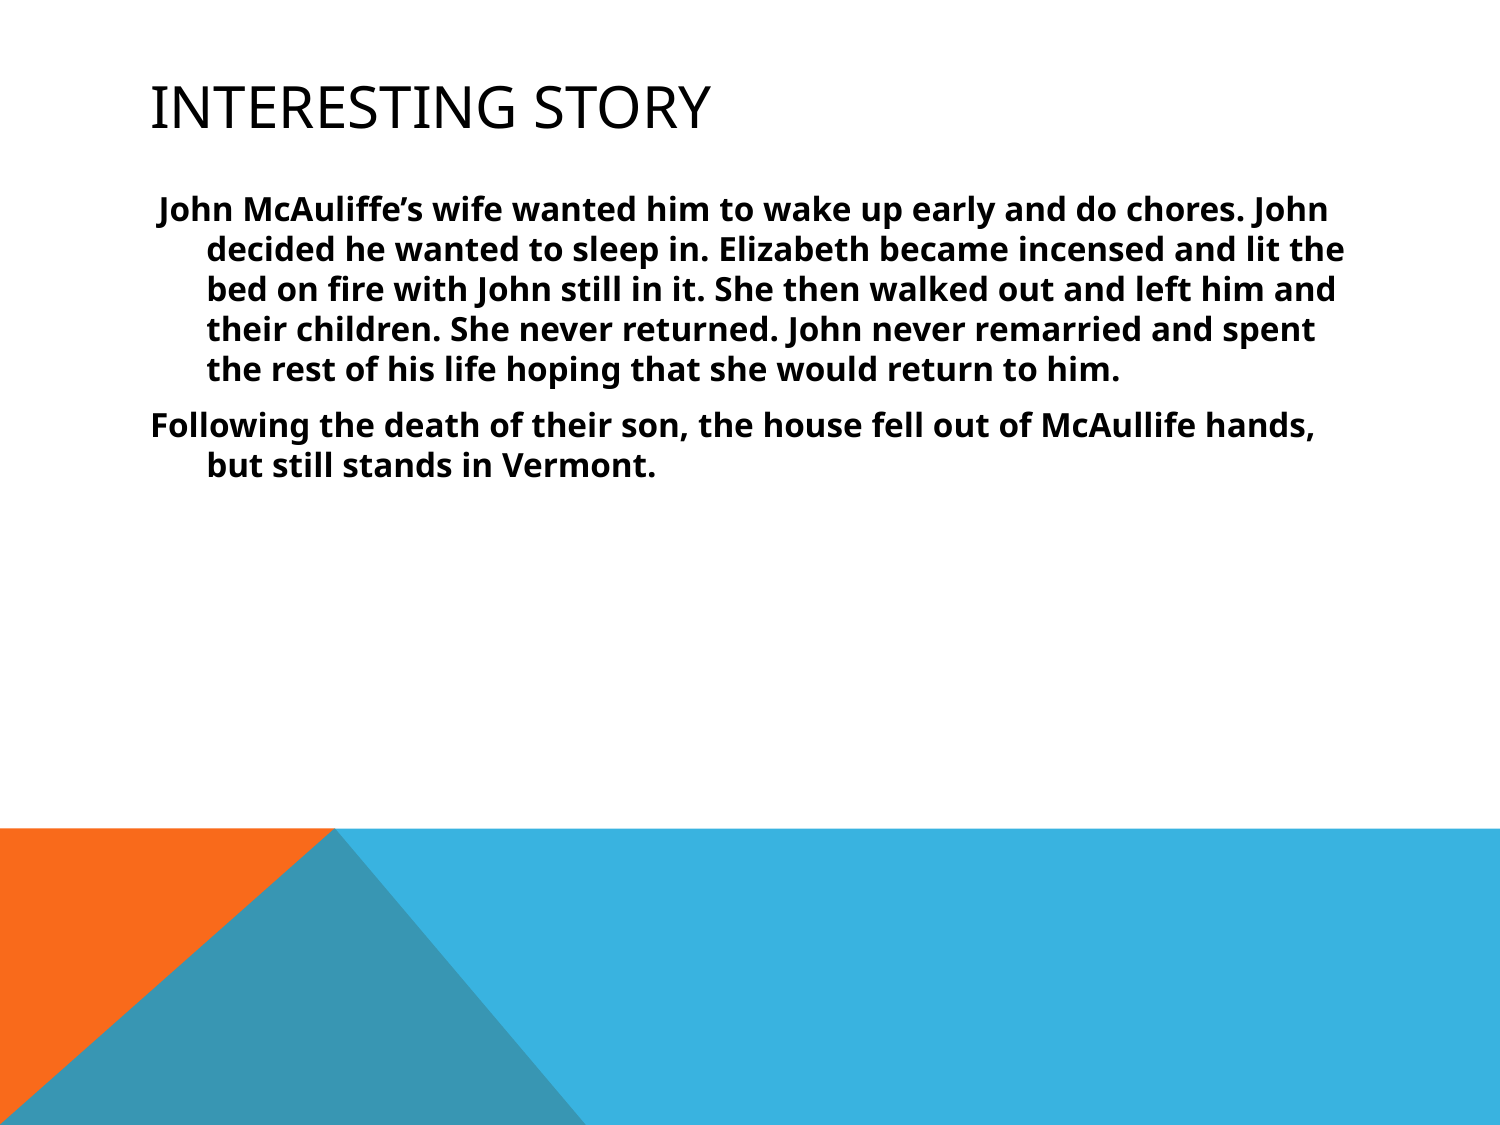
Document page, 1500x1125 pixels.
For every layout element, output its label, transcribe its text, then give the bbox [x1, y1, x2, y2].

list John McAuliffe’s wife wanted him to wake up early and do chores. John decided he wanted to sleep in. Elizabeth became incensed and lit the bed on fire with John still in it. She then walked out and left him and their children. She never returned. John never remarried and spent the rest of his life hoping that she would return to him. Following the death of their son, the house fell out of McAullife hands, but still stands in Vermont. [135, 180, 1369, 768]
title Interesting Story [135, 60, 1369, 150]
